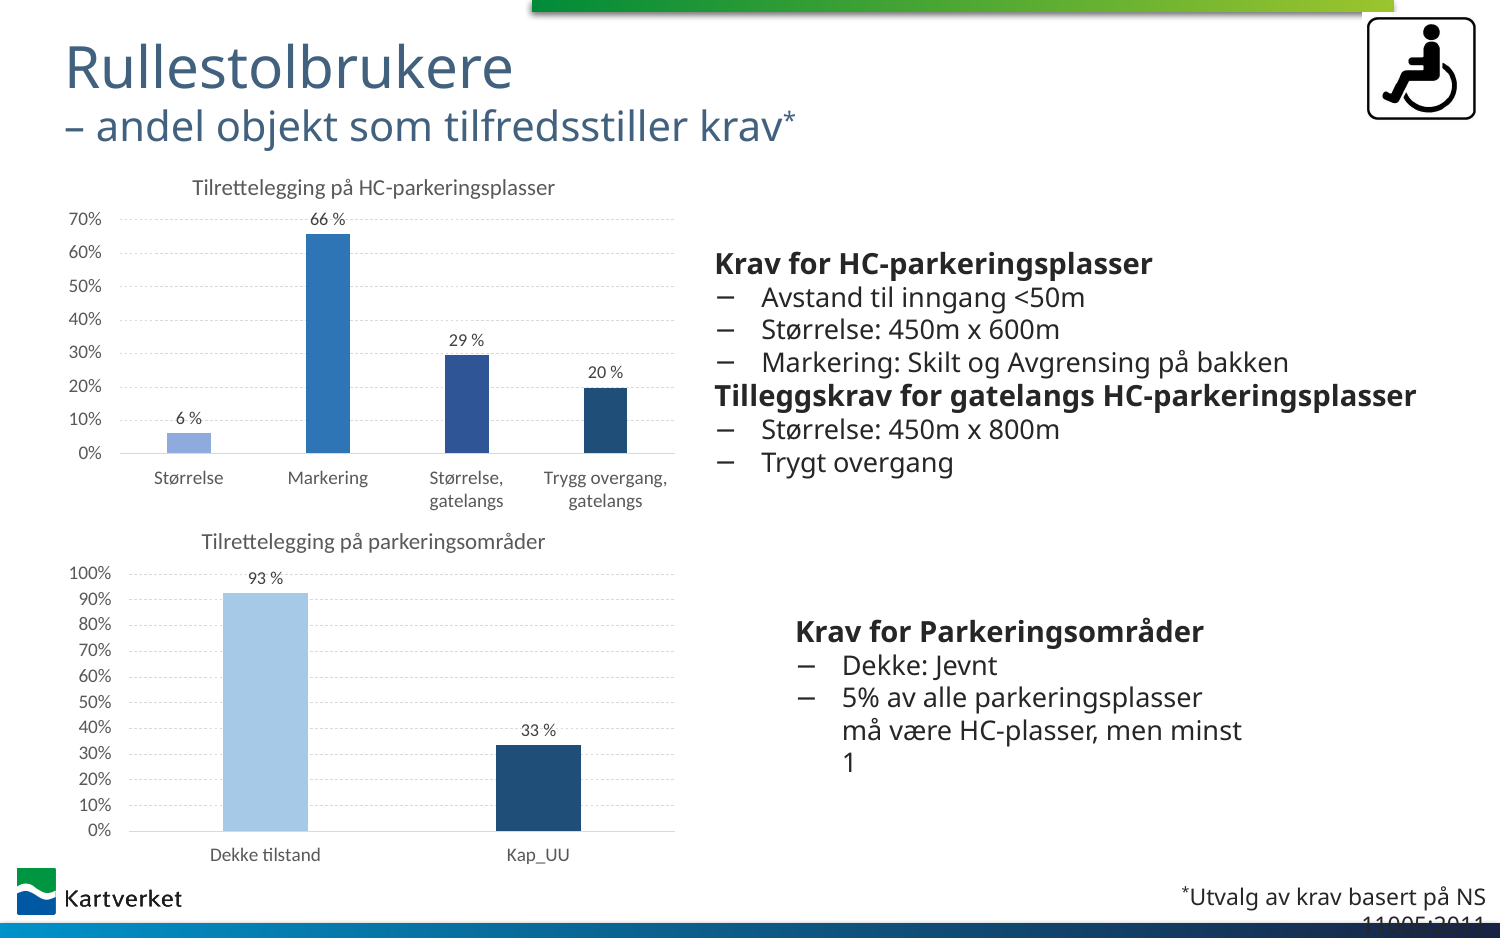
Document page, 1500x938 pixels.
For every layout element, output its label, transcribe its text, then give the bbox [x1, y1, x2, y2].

text_box Krav for HC-parkeringsplasser Avstand til inngang <50m Størrelse: 450m x 600m Markering: Skilt og Avgrensing på bakken Tilleggskrav for gatelangs HC-parkeringsplasser Størrelse: 450m x 800m Trygt overgang [699, 237, 1433, 485]
text_box Krav for Parkeringsområder Dekke: Jevnt 5% av alle parkeringsplasser må være HC-plasser, men minst 1 [780, 605, 1261, 786]
text_box Rullestolbrukere – andel objekt som tilfredsstiller krav* [49, 25, 1431, 158]
picture [62, 520, 686, 874]
picture [62, 166, 686, 519]
text_box *Utvalg av krav basert på NS 11005:2011 [1068, 873, 1500, 938]
picture [1362, 12, 1481, 126]
